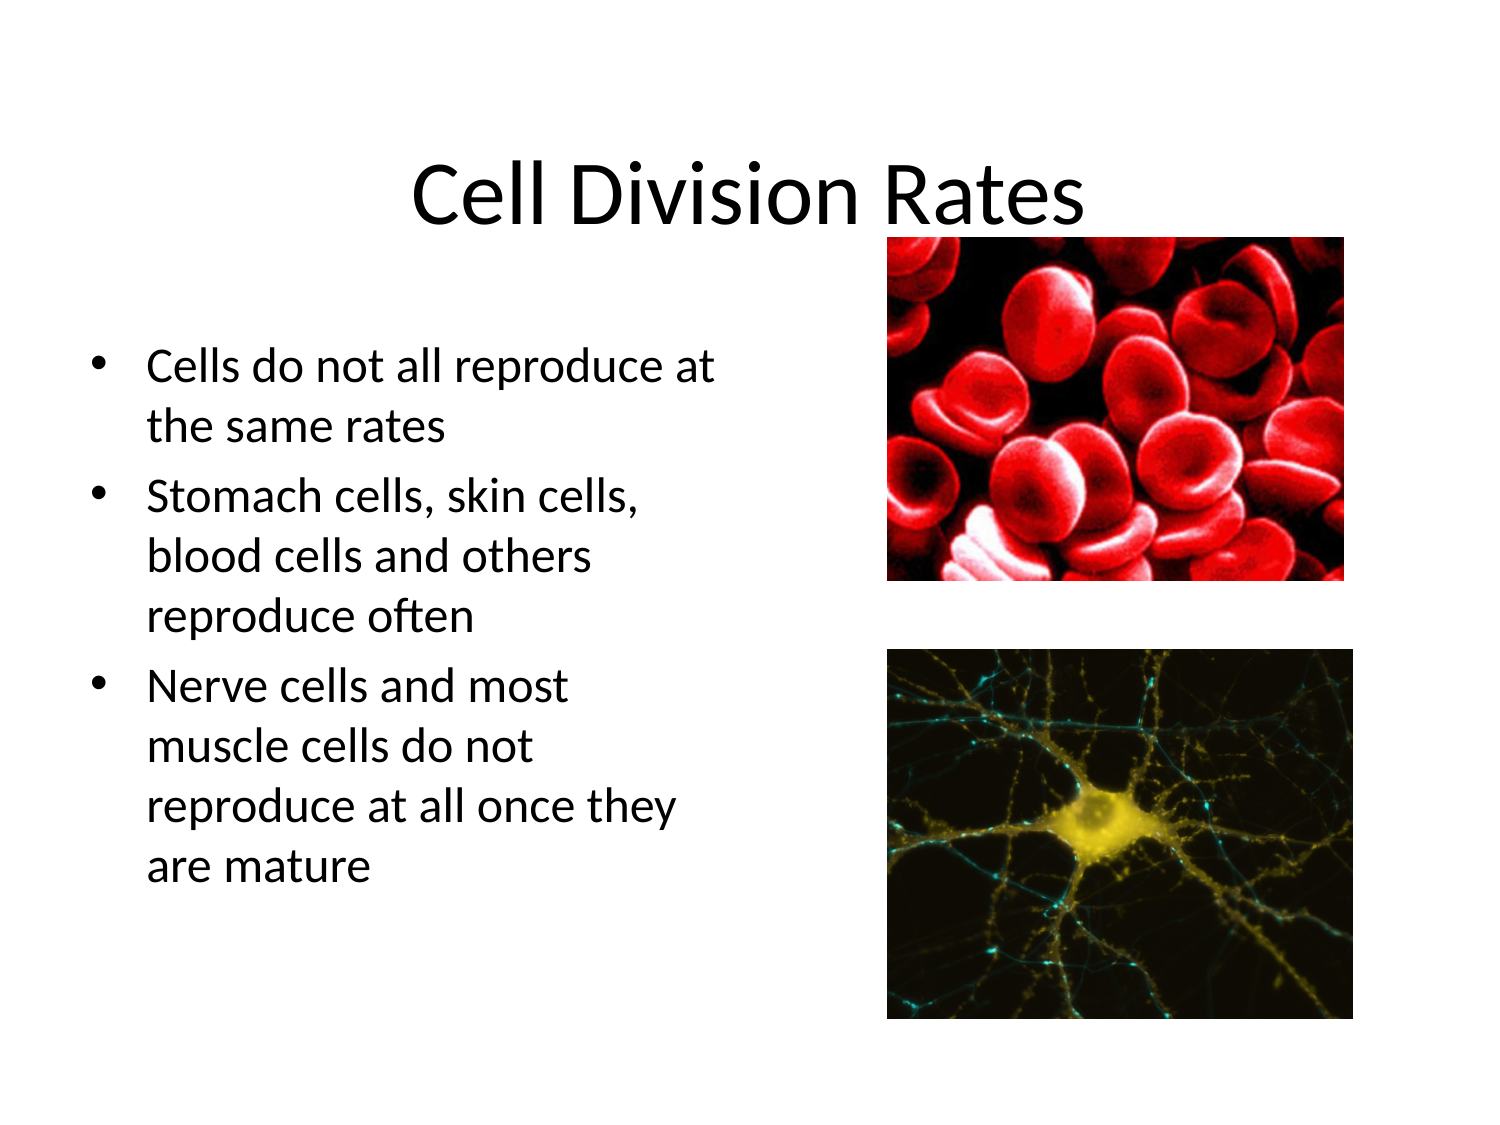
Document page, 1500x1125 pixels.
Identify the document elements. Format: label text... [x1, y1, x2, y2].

picture [887, 237, 1344, 582]
picture [887, 649, 1353, 1019]
list Cells do not all reproduce at the same rates Stomach cells, skin cells, blood cells and others reproduce often Nerve cells and most muscle cells do not reproduce at all once they are mature [75, 324, 738, 963]
title Cell Division Rates [75, 75, 1425, 300]
